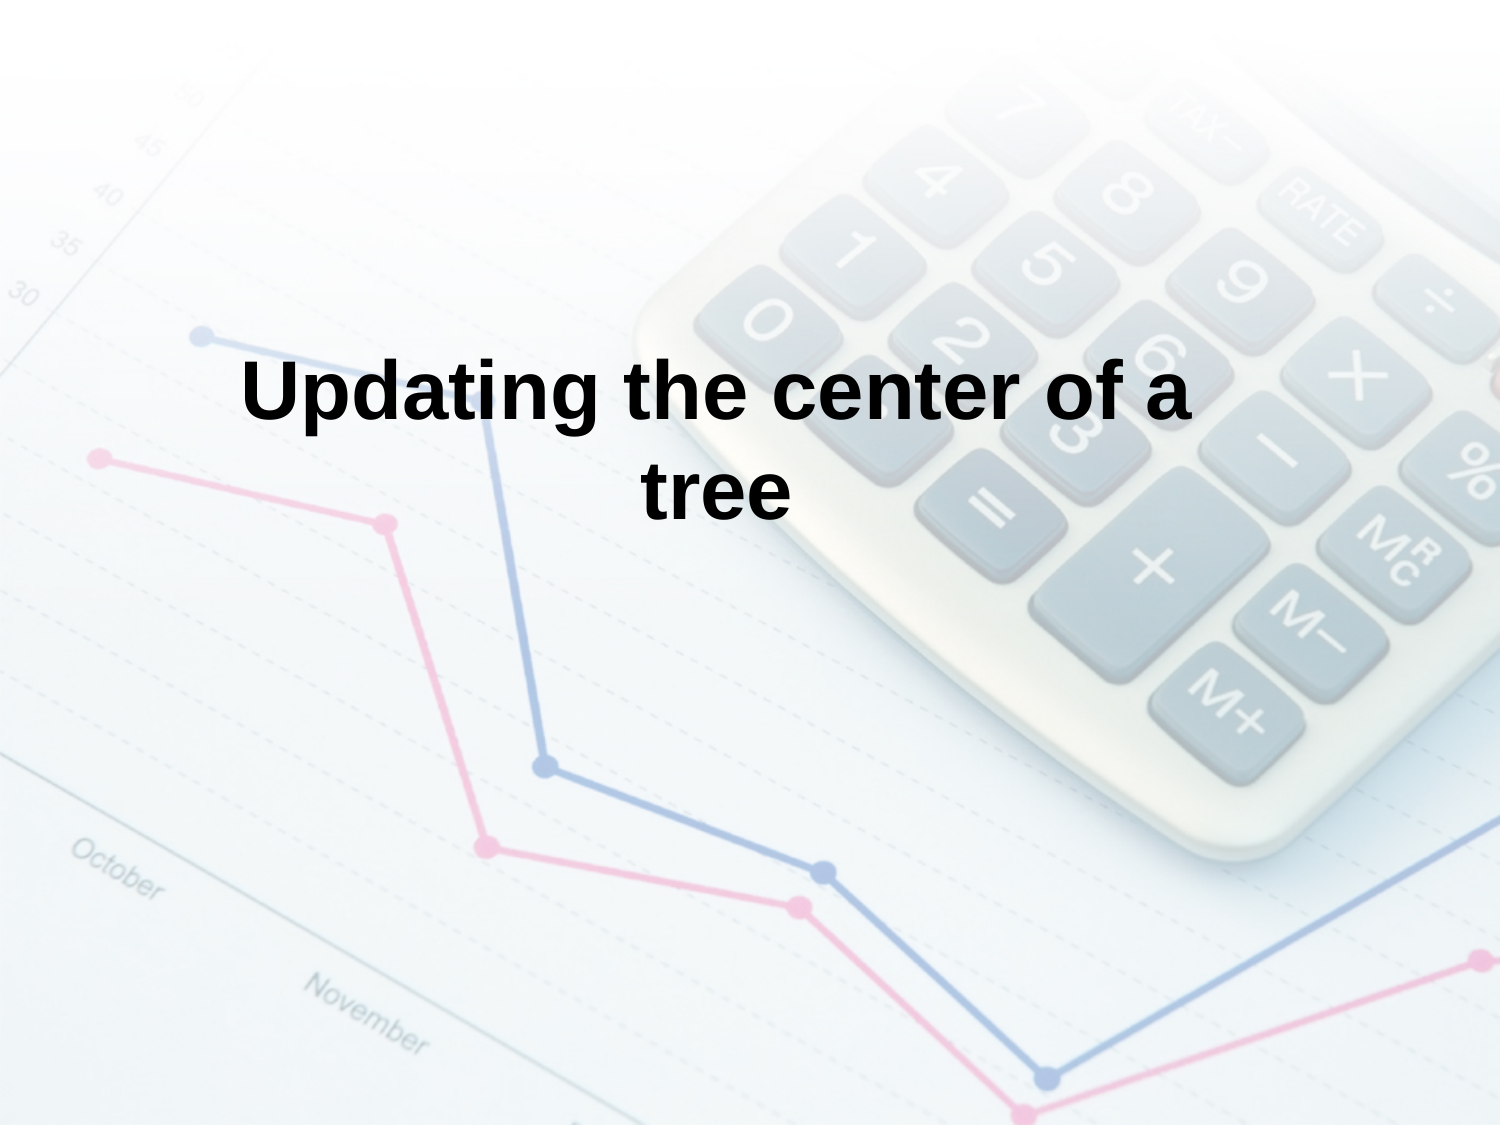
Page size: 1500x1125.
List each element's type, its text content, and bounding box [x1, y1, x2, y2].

picture [0, 0, 1500, 1125]
title Updating the center of a tree [222, 304, 1211, 668]
